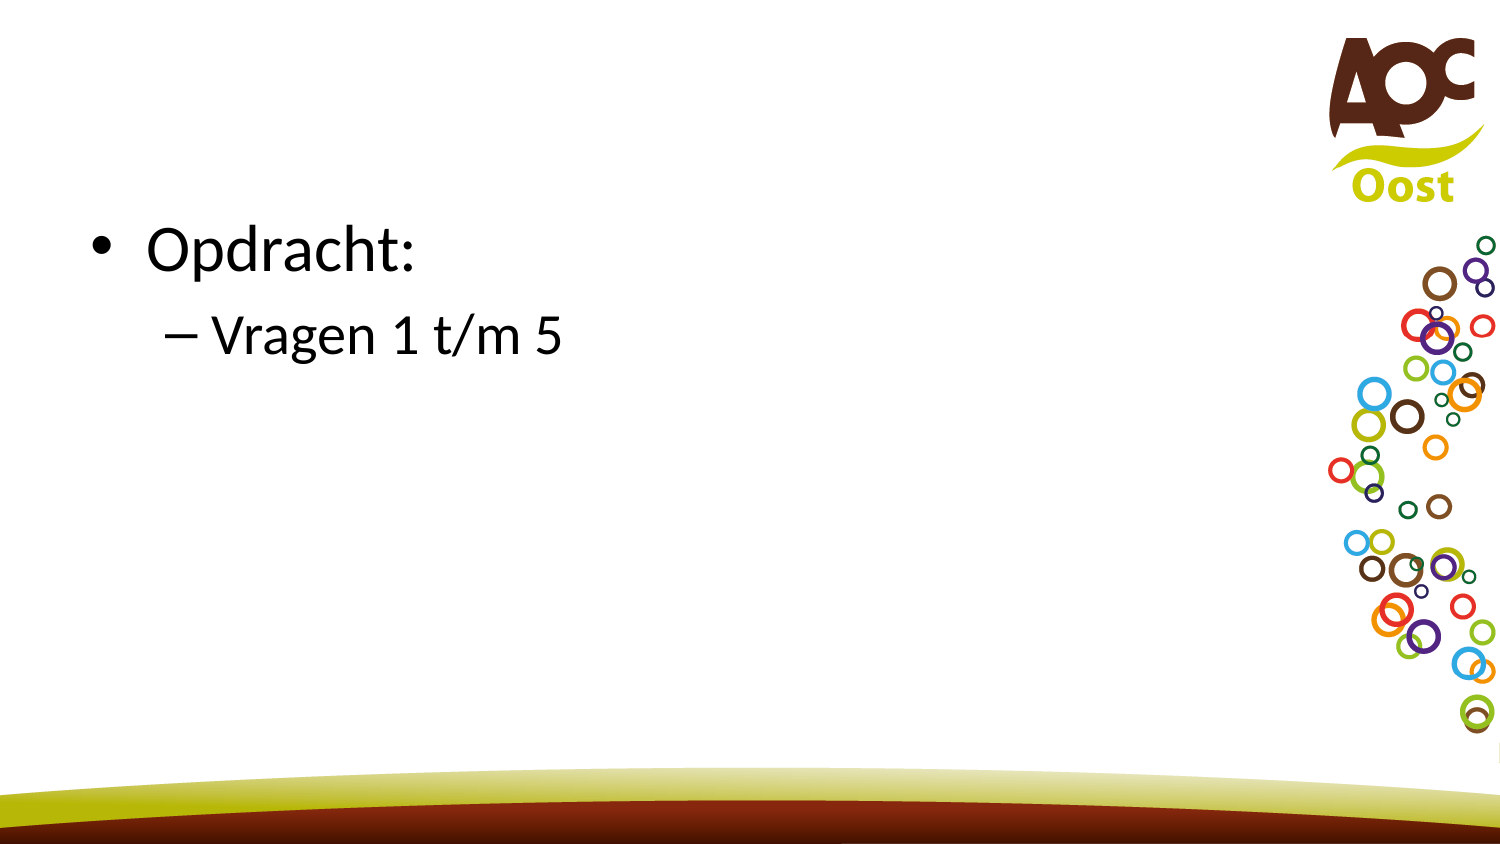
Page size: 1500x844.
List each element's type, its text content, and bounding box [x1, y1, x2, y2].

list Opdracht: Vragen 1 t/m 5 [75, 196, 1425, 754]
picture [0, 0, 1500, 844]
